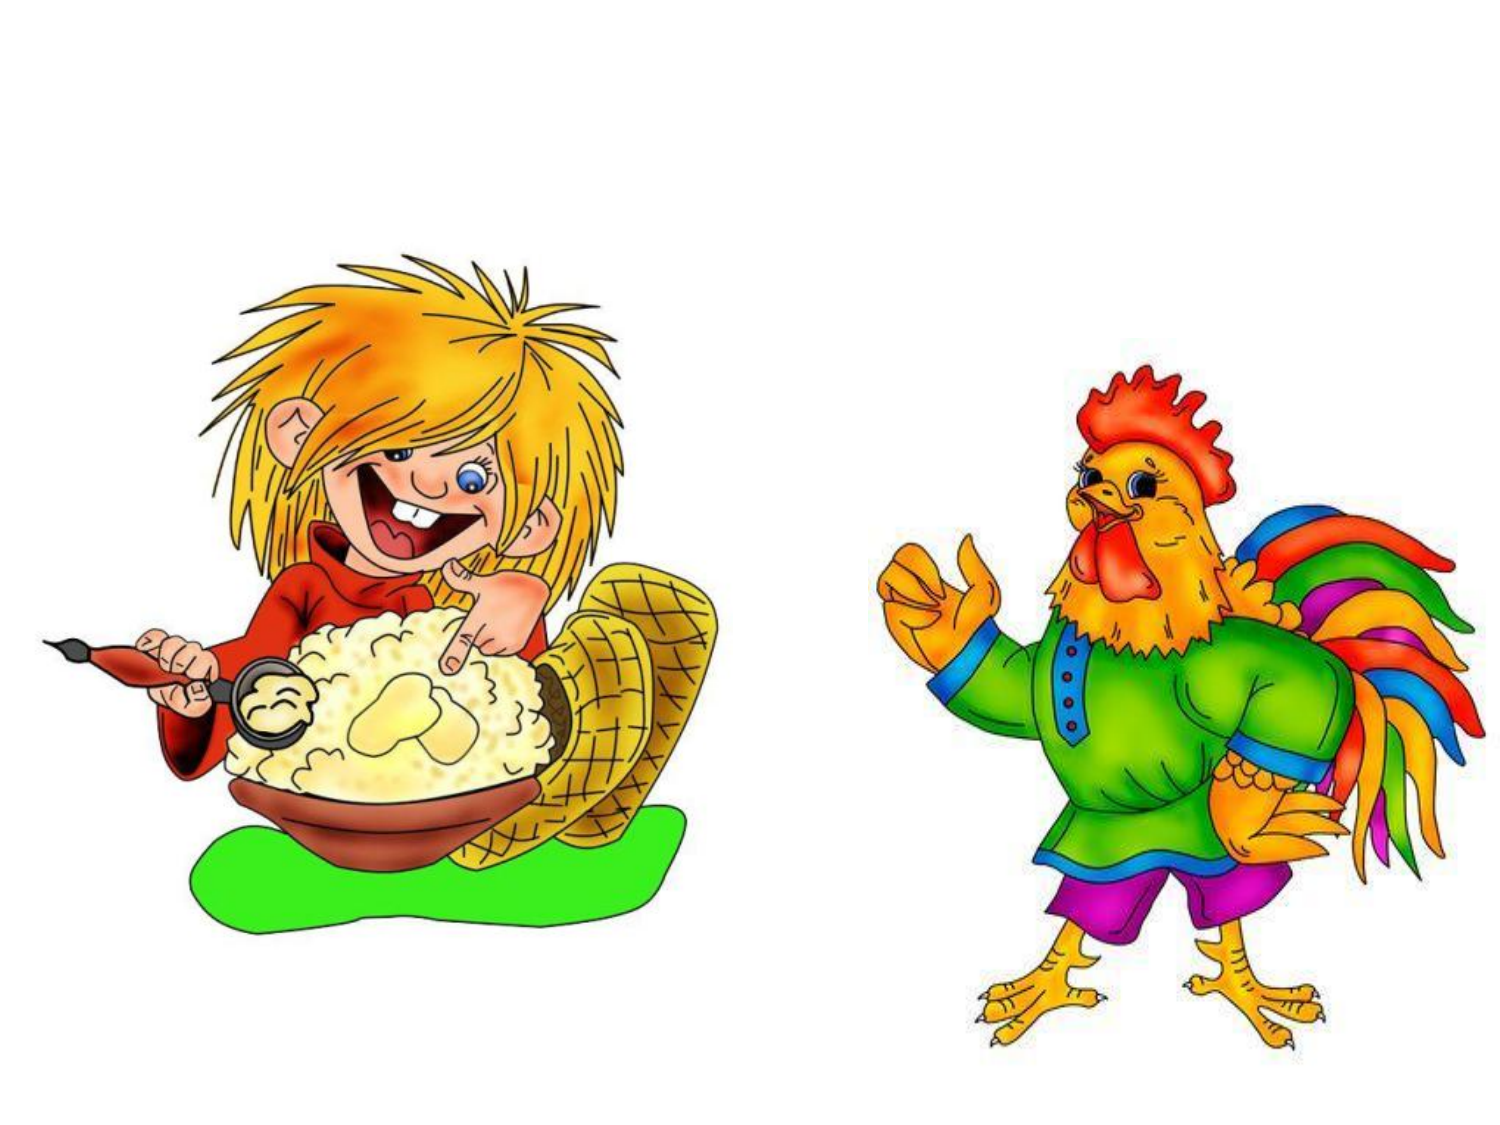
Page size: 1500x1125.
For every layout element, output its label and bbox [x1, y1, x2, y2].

picture [868, 337, 1500, 1071]
picture [0, 231, 733, 965]
